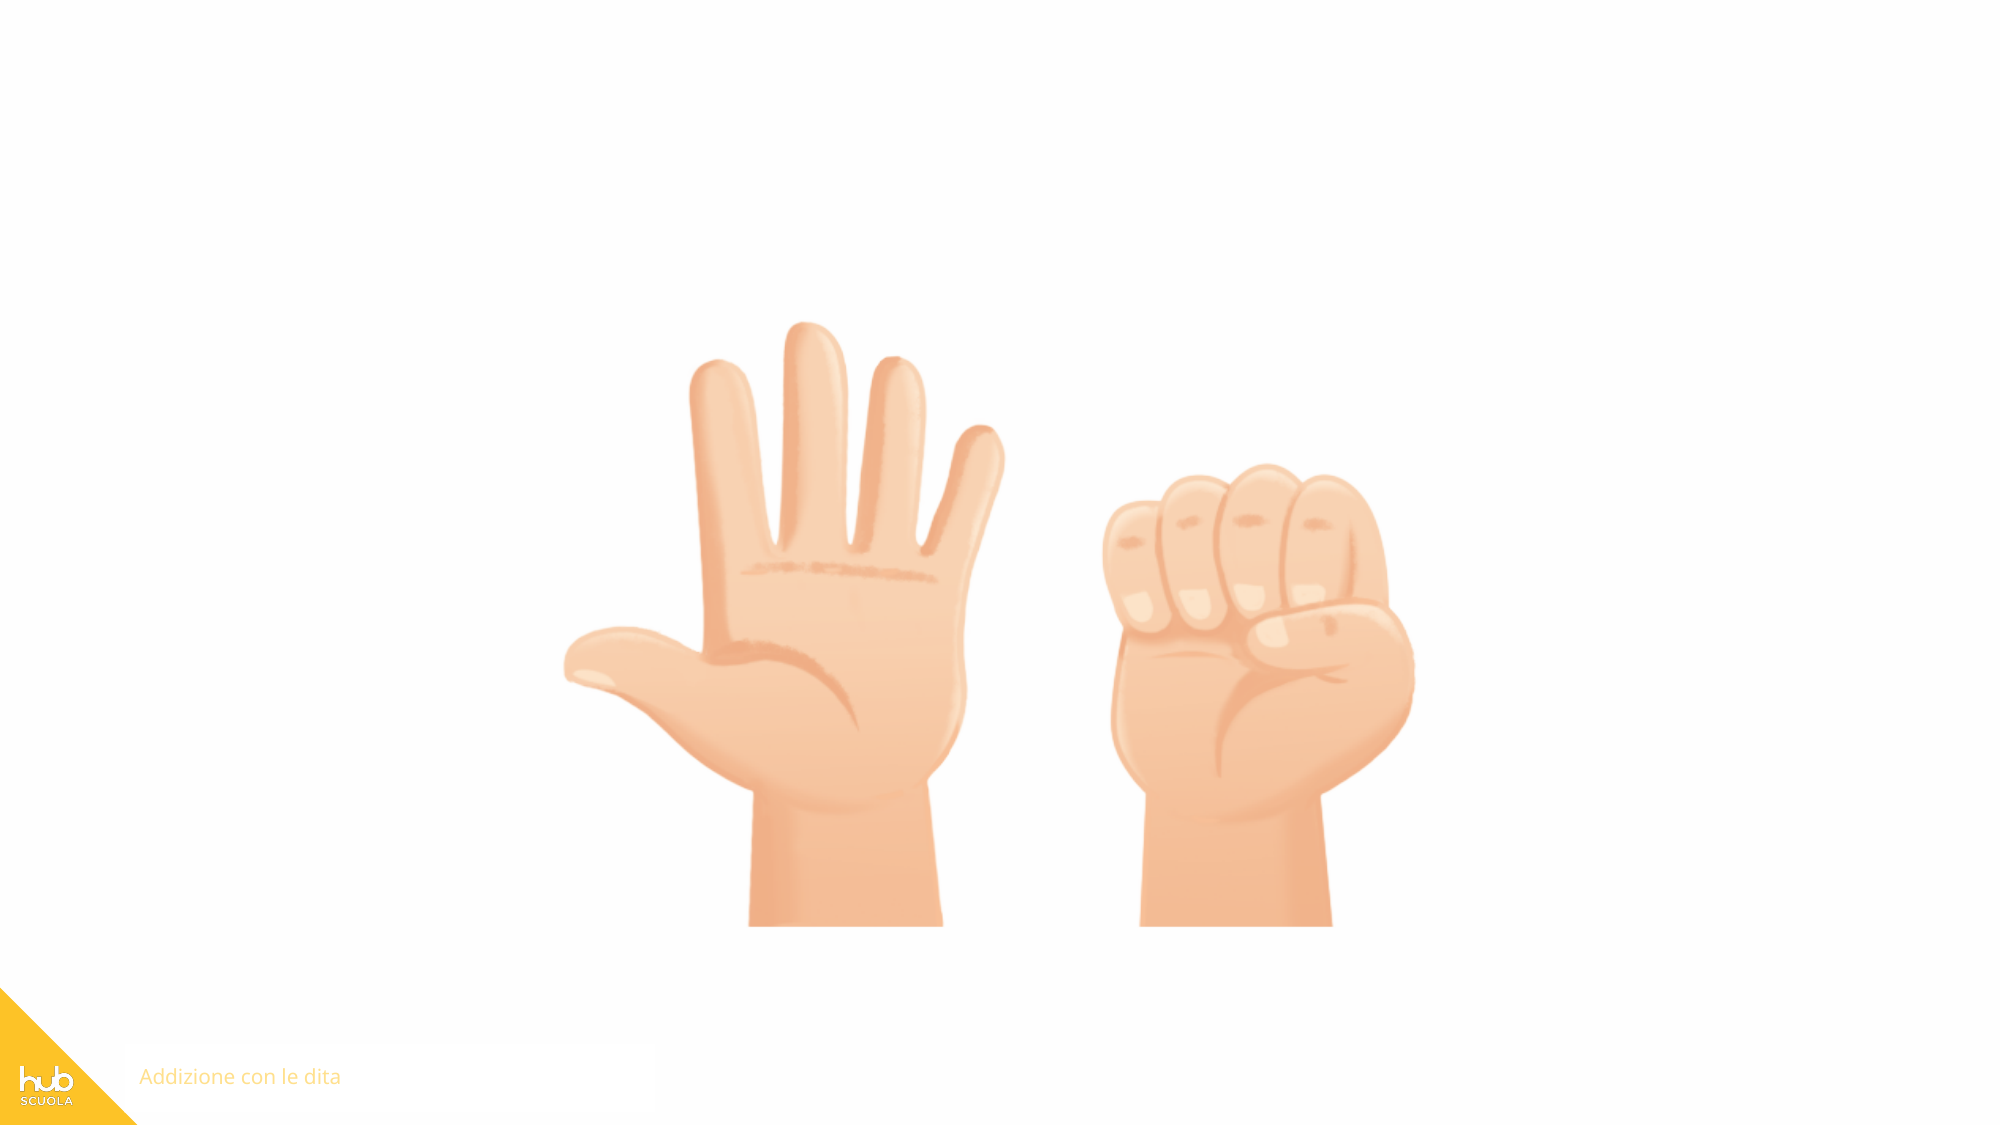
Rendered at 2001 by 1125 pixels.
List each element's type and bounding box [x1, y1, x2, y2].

picture [475, 199, 1530, 1017]
picture [20, 1066, 74, 1106]
